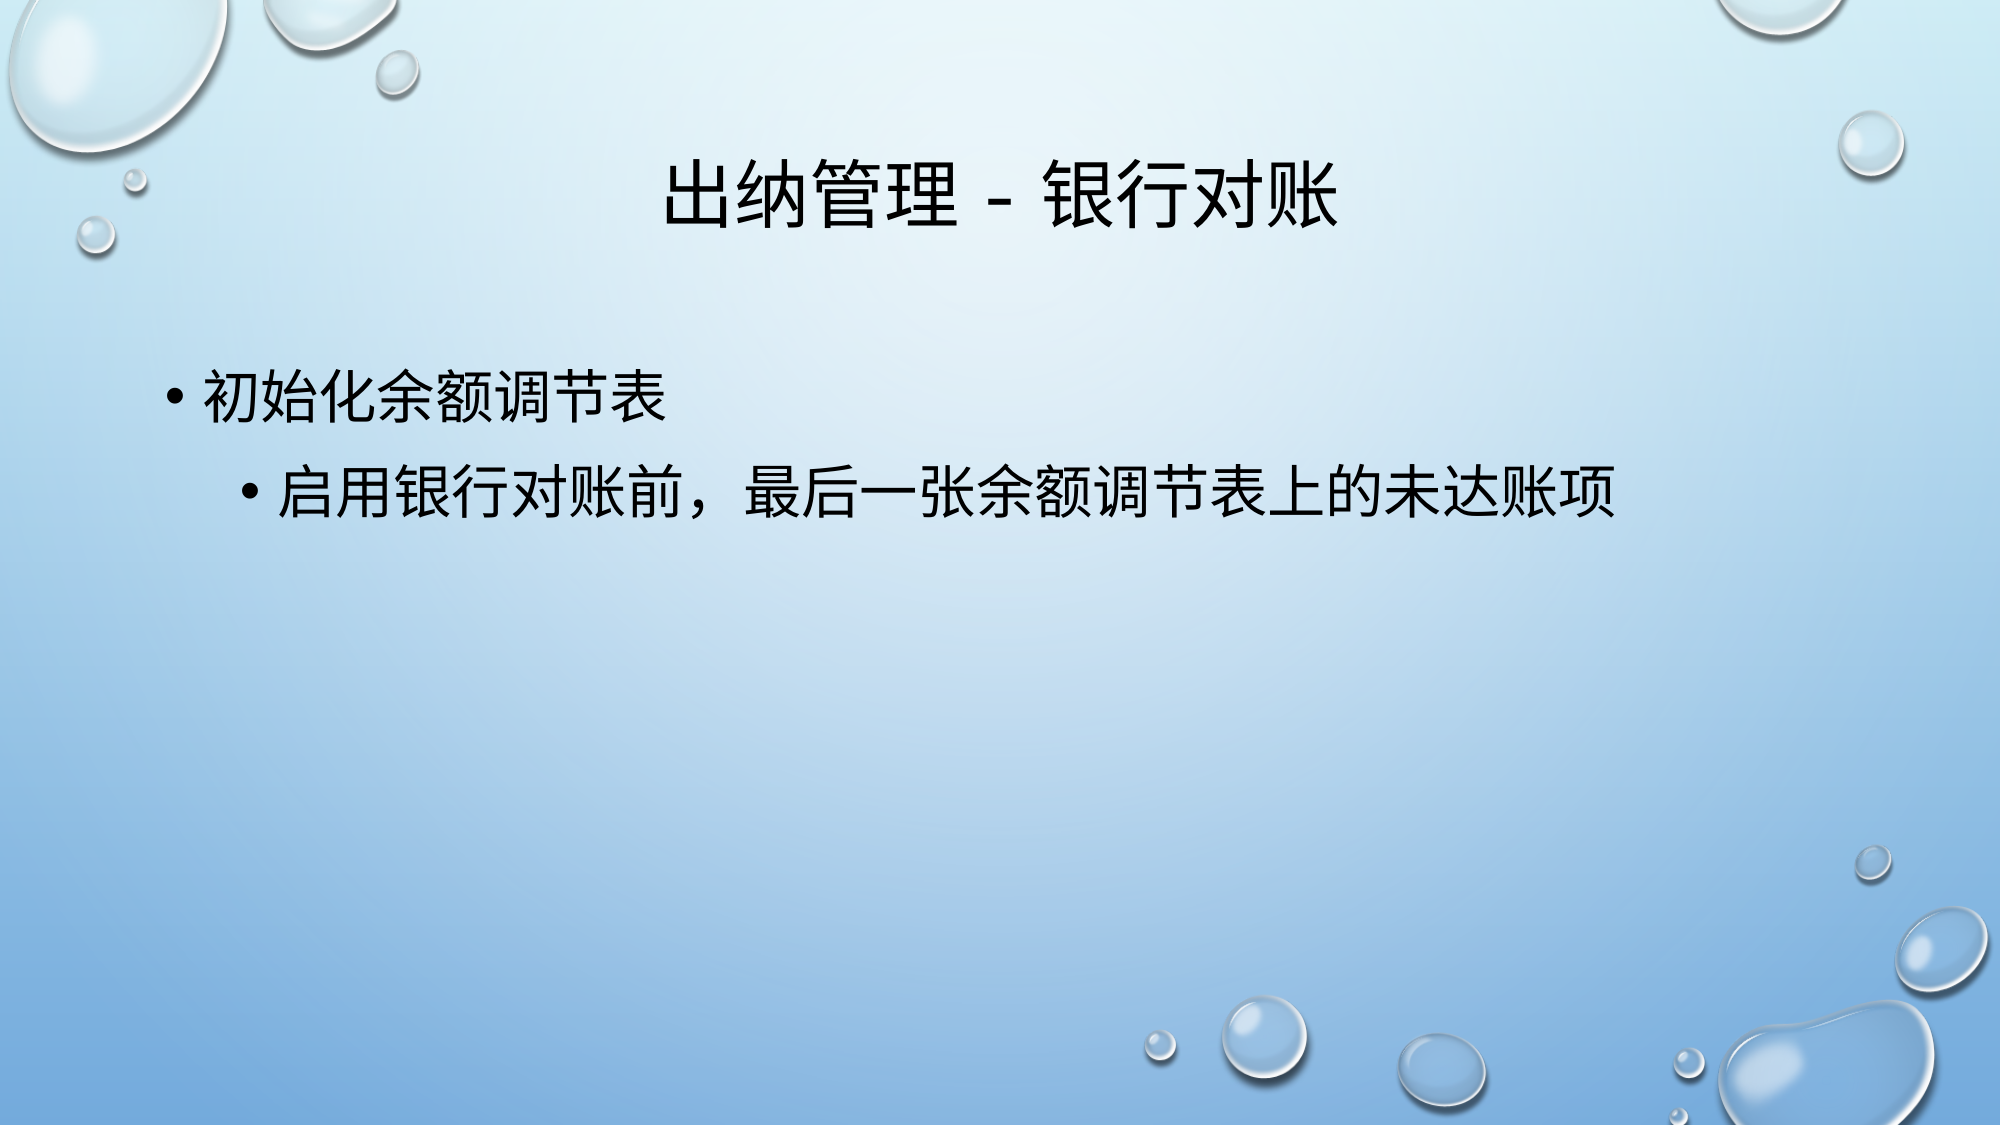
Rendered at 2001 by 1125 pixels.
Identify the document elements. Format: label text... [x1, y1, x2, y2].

picture [0, 0, 2000, 1125]
list 初始化余额调节表 启用银行对账前，最后一张余额调节表上的未达账项 [149, 339, 1850, 966]
title 出纳管理-银行对账 [149, 67, 1851, 329]
